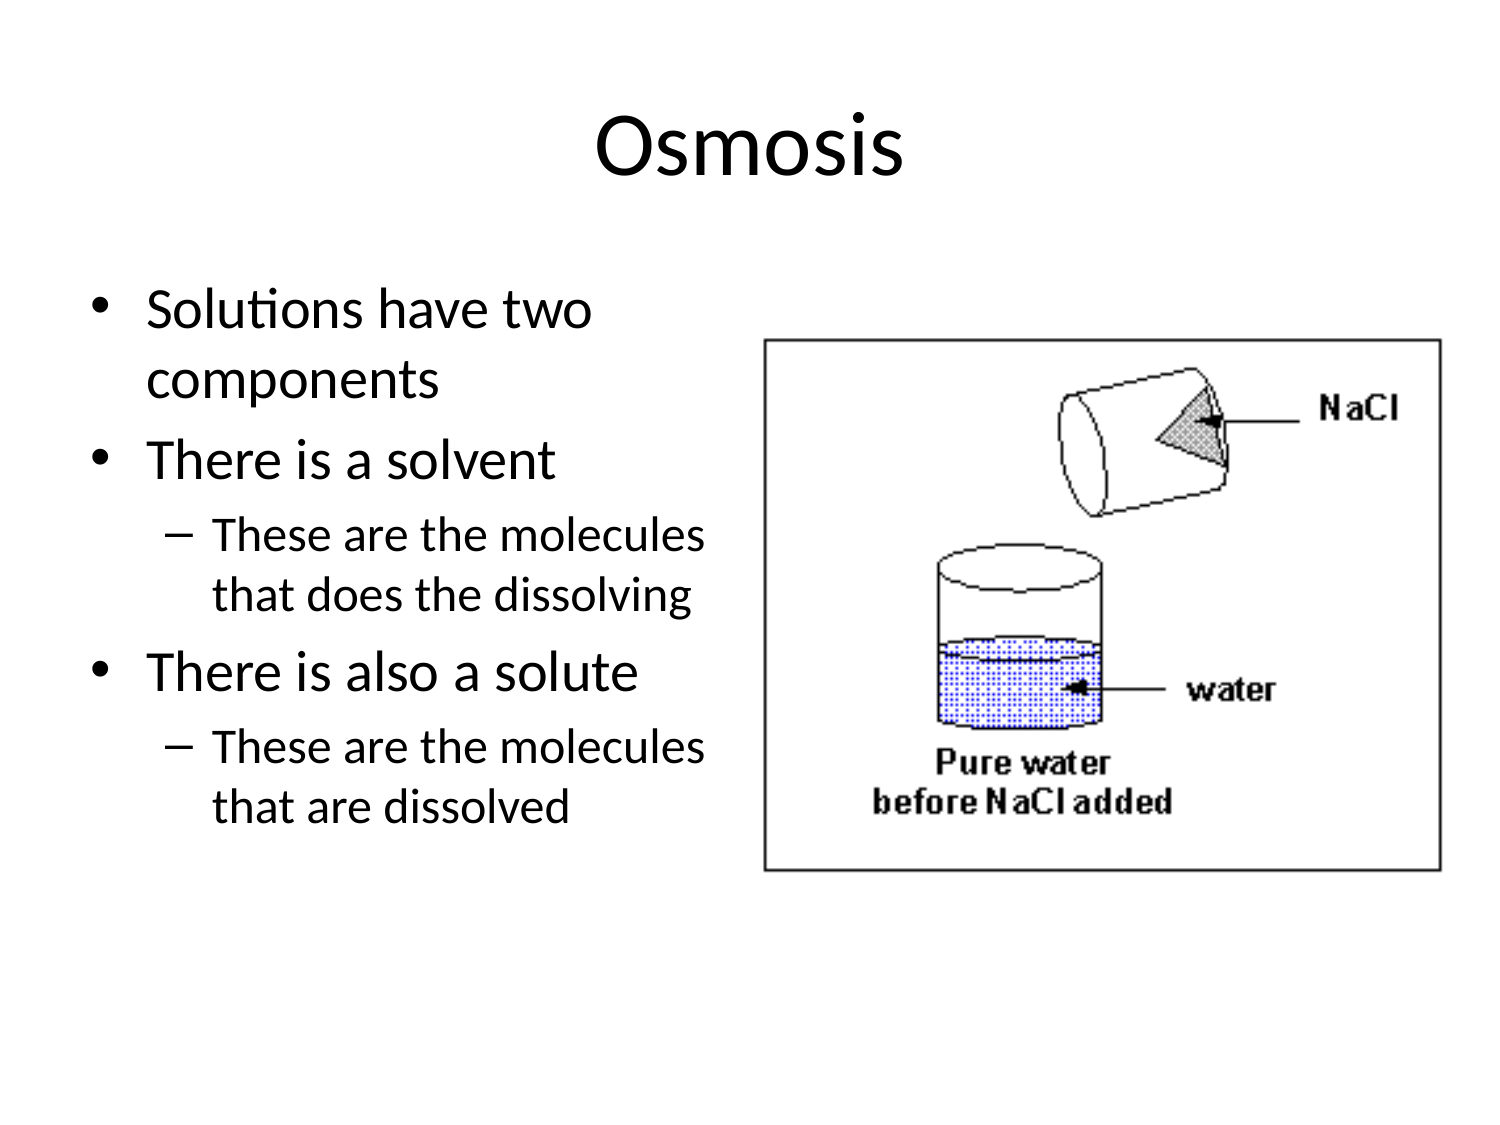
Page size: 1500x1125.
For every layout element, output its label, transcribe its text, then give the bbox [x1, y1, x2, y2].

list Solutions have two components There is a solvent These are the molecules that does the dissolving There is also a solute These are the molecules that are dissolved [75, 262, 738, 1005]
title Osmosis [75, 45, 1425, 233]
picture [762, 337, 1445, 876]
